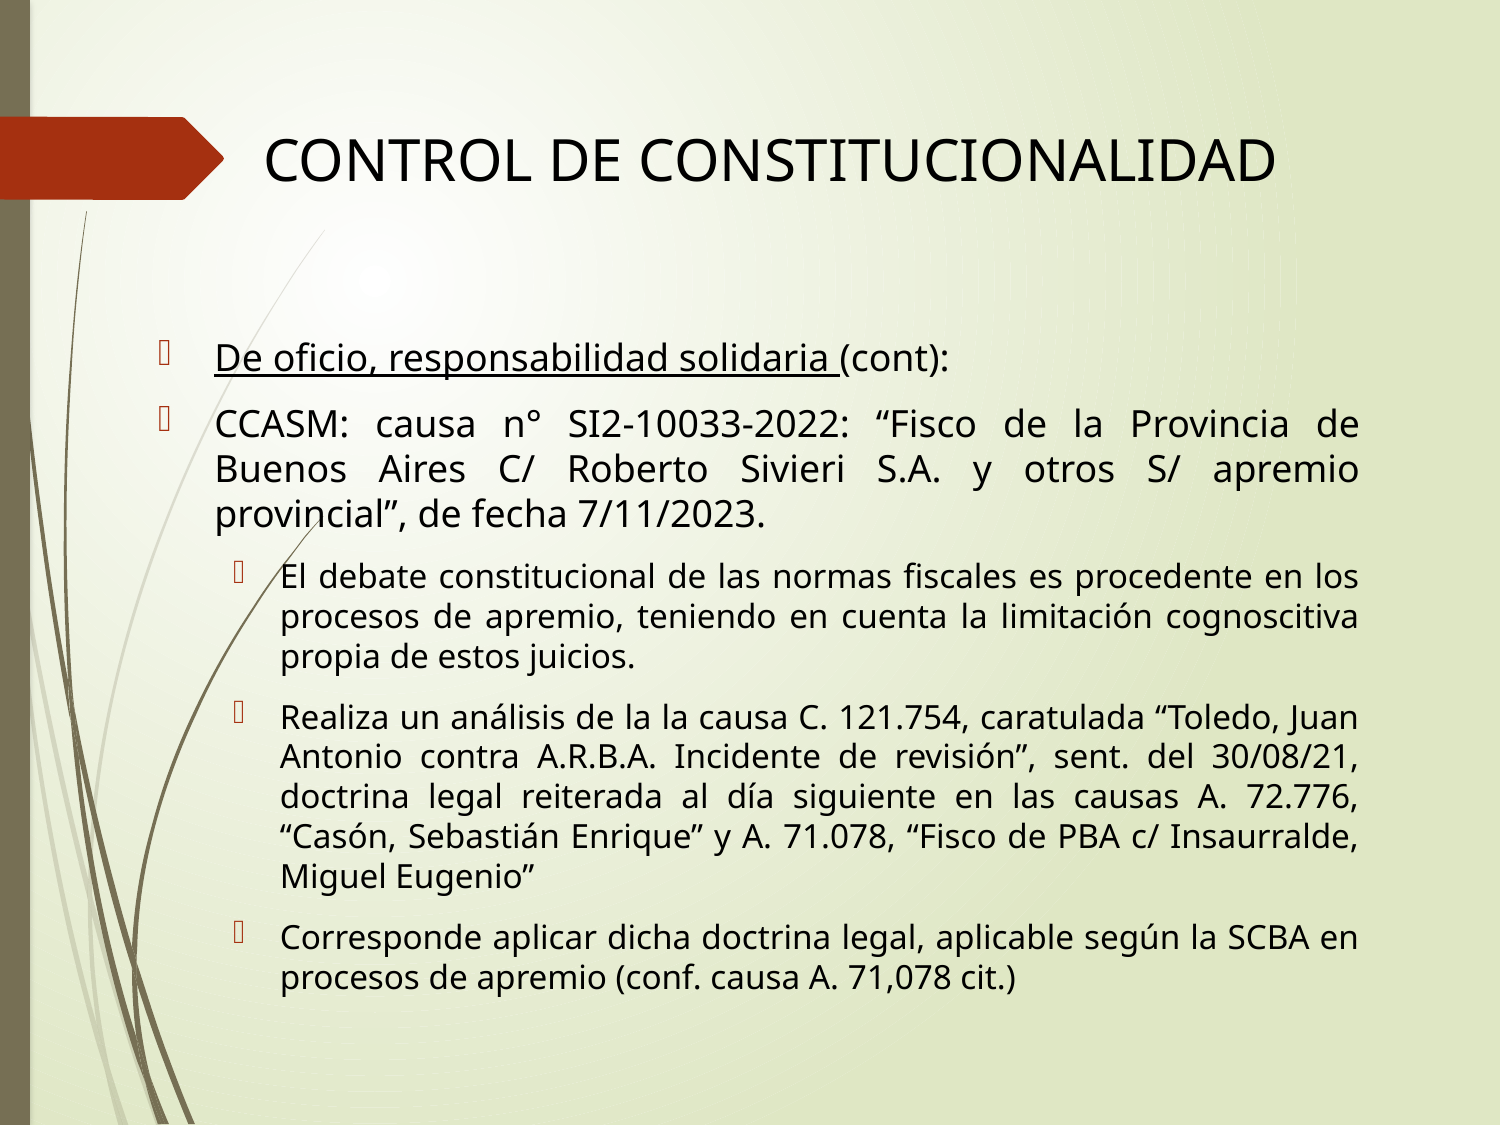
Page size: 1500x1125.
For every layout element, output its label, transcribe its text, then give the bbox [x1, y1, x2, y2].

list De oficio, responsabilidad solidaria (cont): CCASM: causa n° SI2-10033-2022: “Fisco de la Provincia de Buenos Aires C/ Roberto Sivieri S.A. y otros S/ apremio provincial”, de fecha 7/11/2023. El debate constitucional de las normas fiscales es procedente en los procesos de apremio, teniendo en cuenta la limitación cognoscitiva propia de estos juicios. Realiza un análisis de la la causa C. 121.754, caratulada “Toledo, Juan Antonio contra A.R.B.A. Incidente de revisión”, sent. del 30/08/21, doctrina legal reiterada al día siguiente en las causas A. 72.776, “Casón, Sebastián Enrique” y A. 71.078, “Fisco de PBA c/ Insaurralde, Miguel Eugenio” Corresponde aplicar dicha doctrina legal, aplicable según la SCBA en procesos de apremio (conf. causa A. 71,078 cit.) [143, 326, 1376, 1012]
title Control de constitucionalidad [230, 116, 1312, 326]
